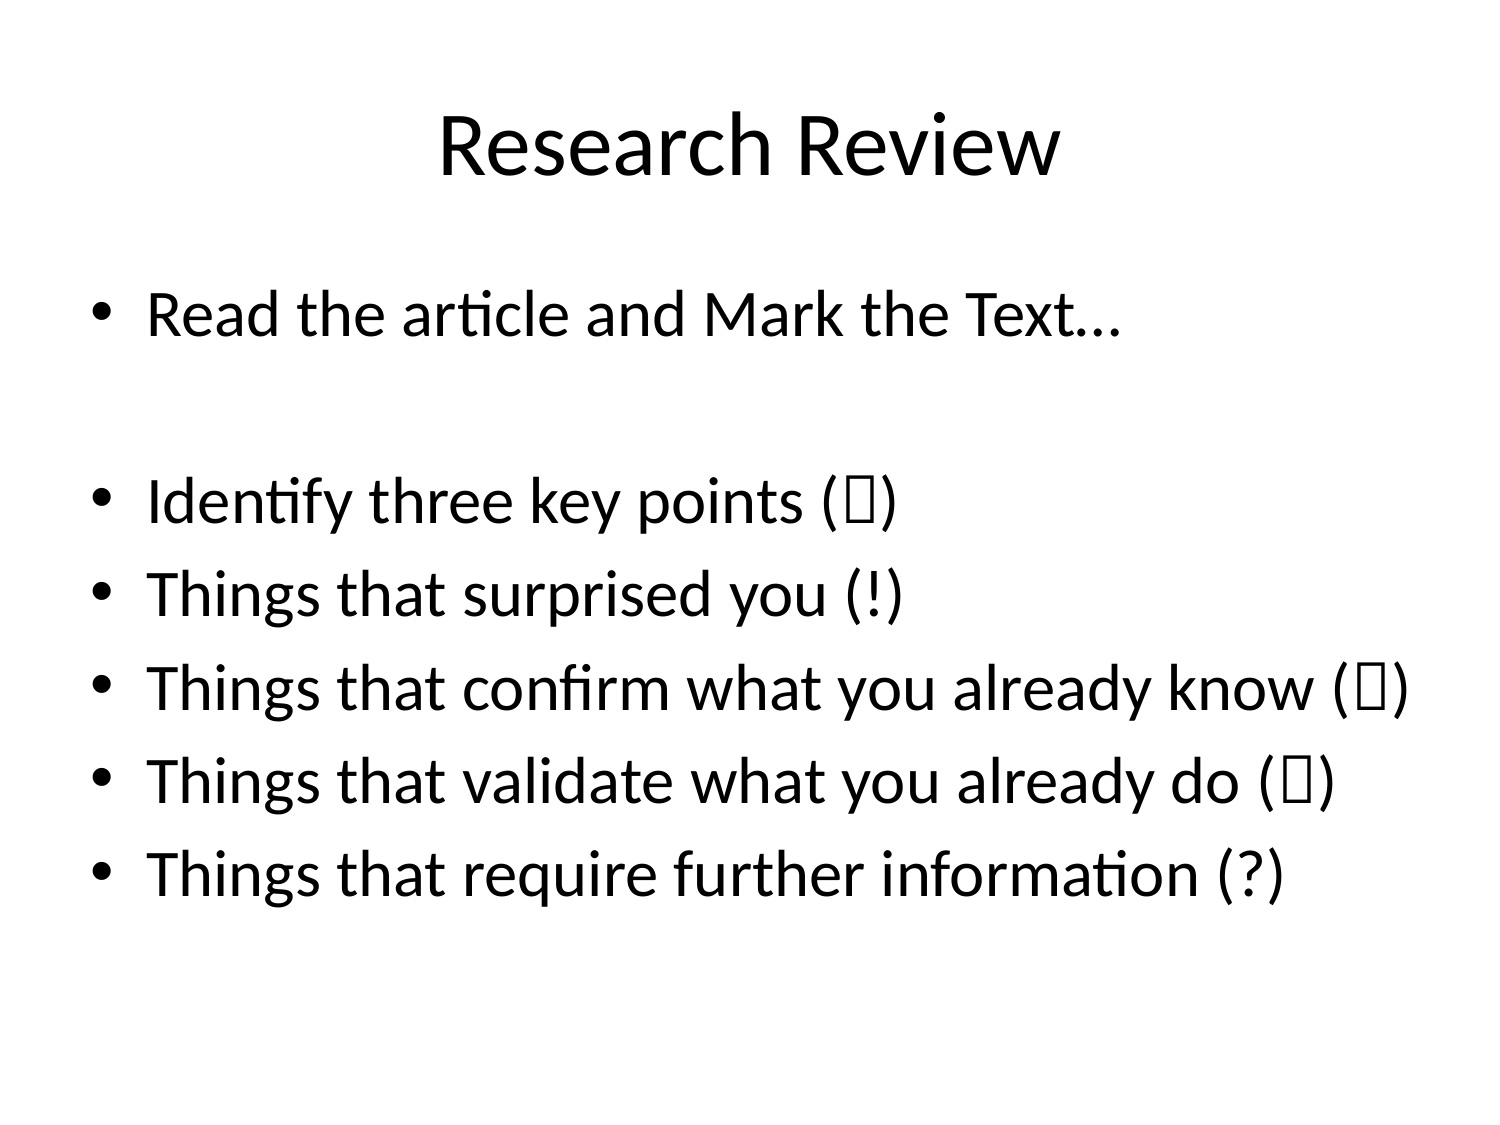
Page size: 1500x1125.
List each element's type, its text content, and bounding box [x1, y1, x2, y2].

list Read the article and Mark the Text… Identify three key points () Things that surprised you (!) Things that confirm what you already know () Things that validate what you already do () Things that require further information (?) [75, 262, 1450, 1005]
title Research Review [75, 45, 1425, 233]
